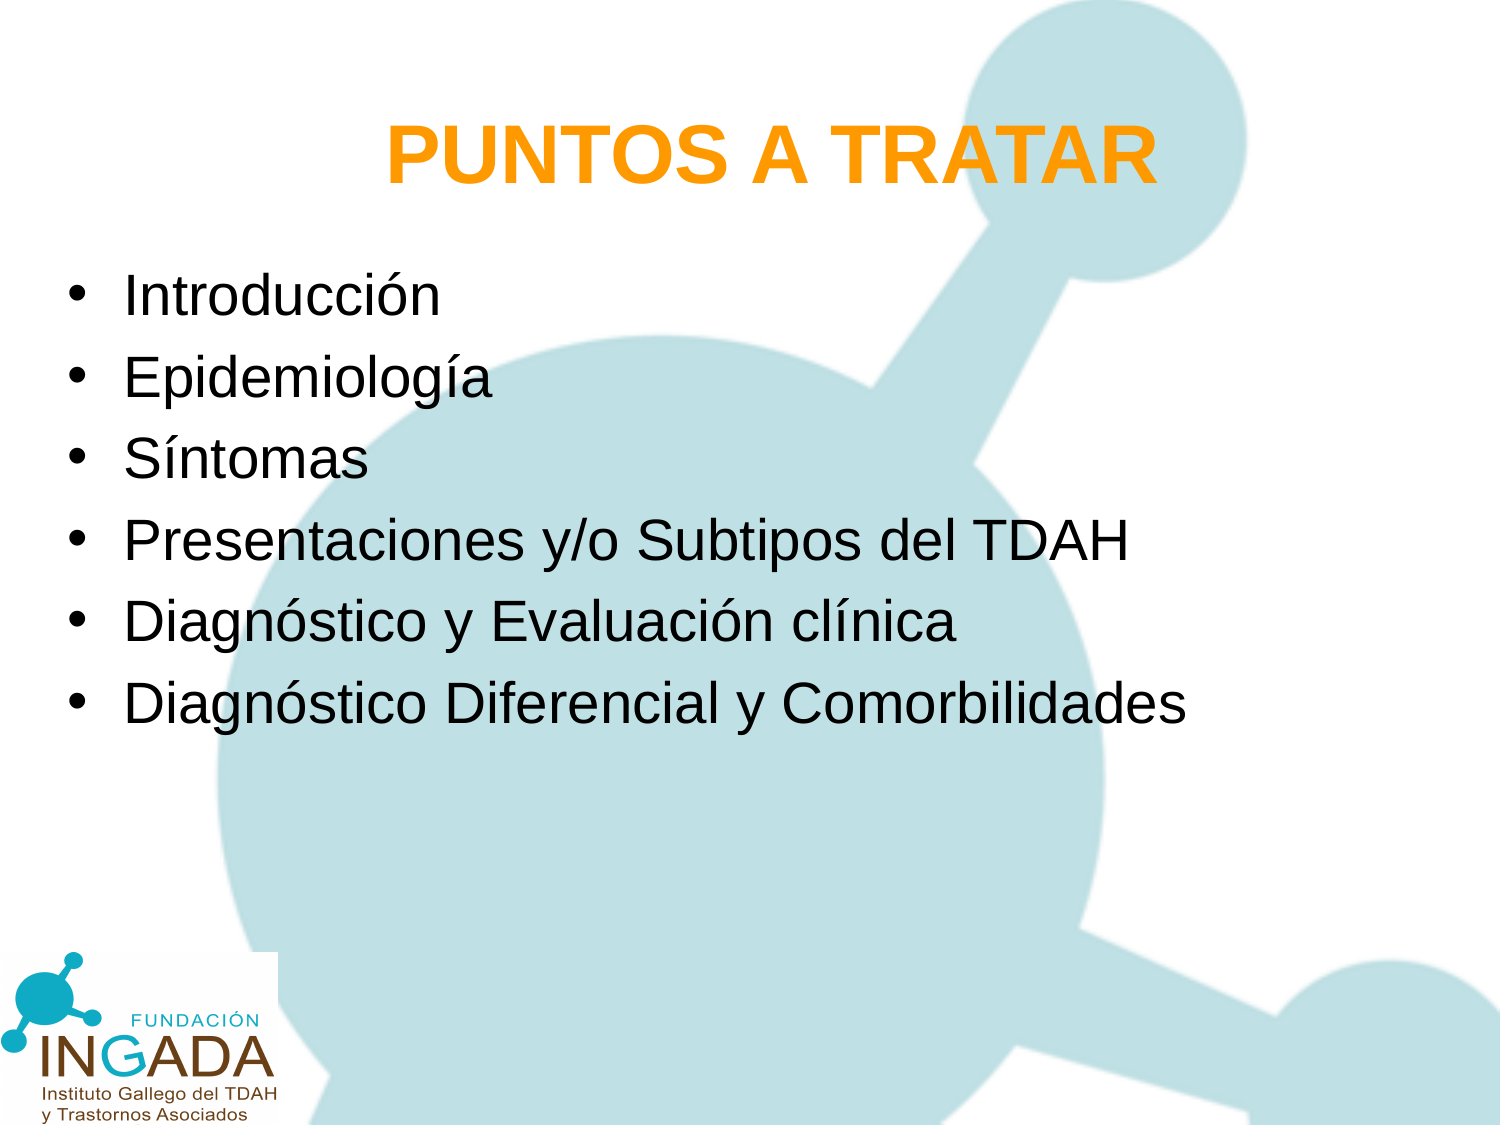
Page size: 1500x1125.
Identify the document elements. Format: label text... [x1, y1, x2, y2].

title PUNTOS A TRATAR [97, 56, 1448, 245]
picture [1, 952, 278, 1124]
list Introducción Epidemiología Síntomas Presentaciones y/o Subtipos del TDAH Diagnóstico y Evaluación clínica Diagnóstico Diferencial y Comorbilidades [52, 249, 1448, 959]
